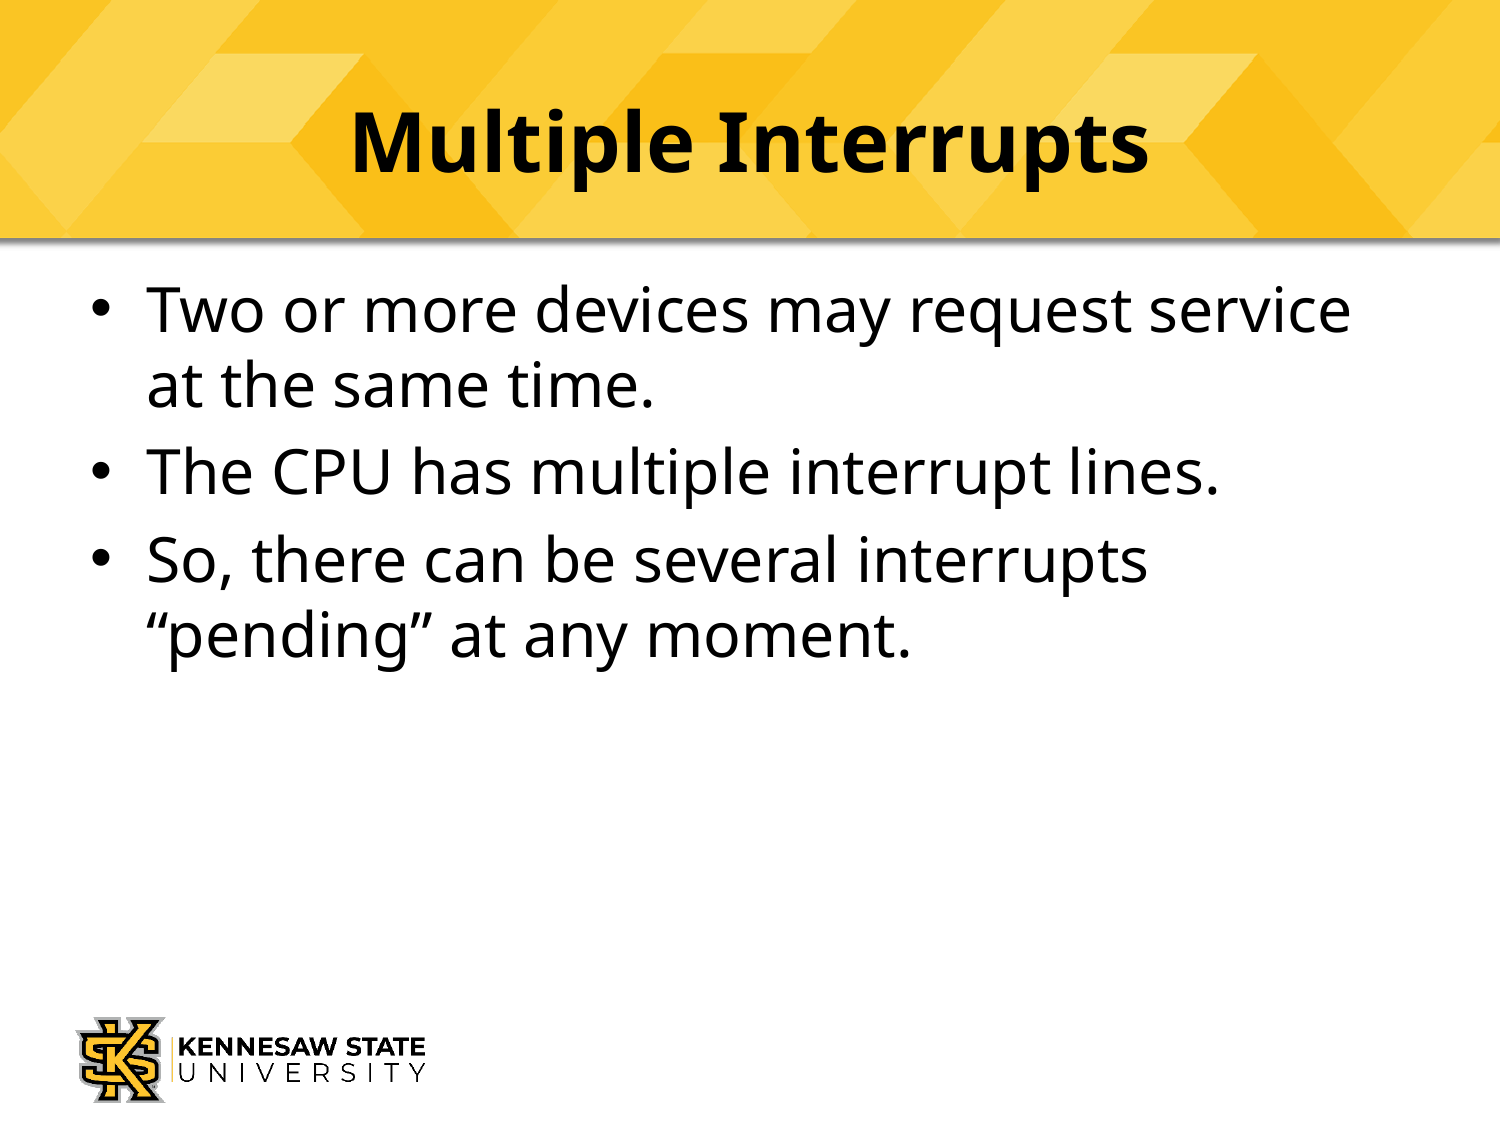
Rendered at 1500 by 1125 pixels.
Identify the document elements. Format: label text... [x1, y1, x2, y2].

title Multiple Interrupts [75, 45, 1425, 233]
picture [0, 0, 1500, 251]
picture [75, 1017, 425, 1103]
list Two or more devices may request service at the same time. The CPU has multiple interrupt lines. So, there can be several interrupts “pending” at any moment. [75, 262, 1425, 1005]
